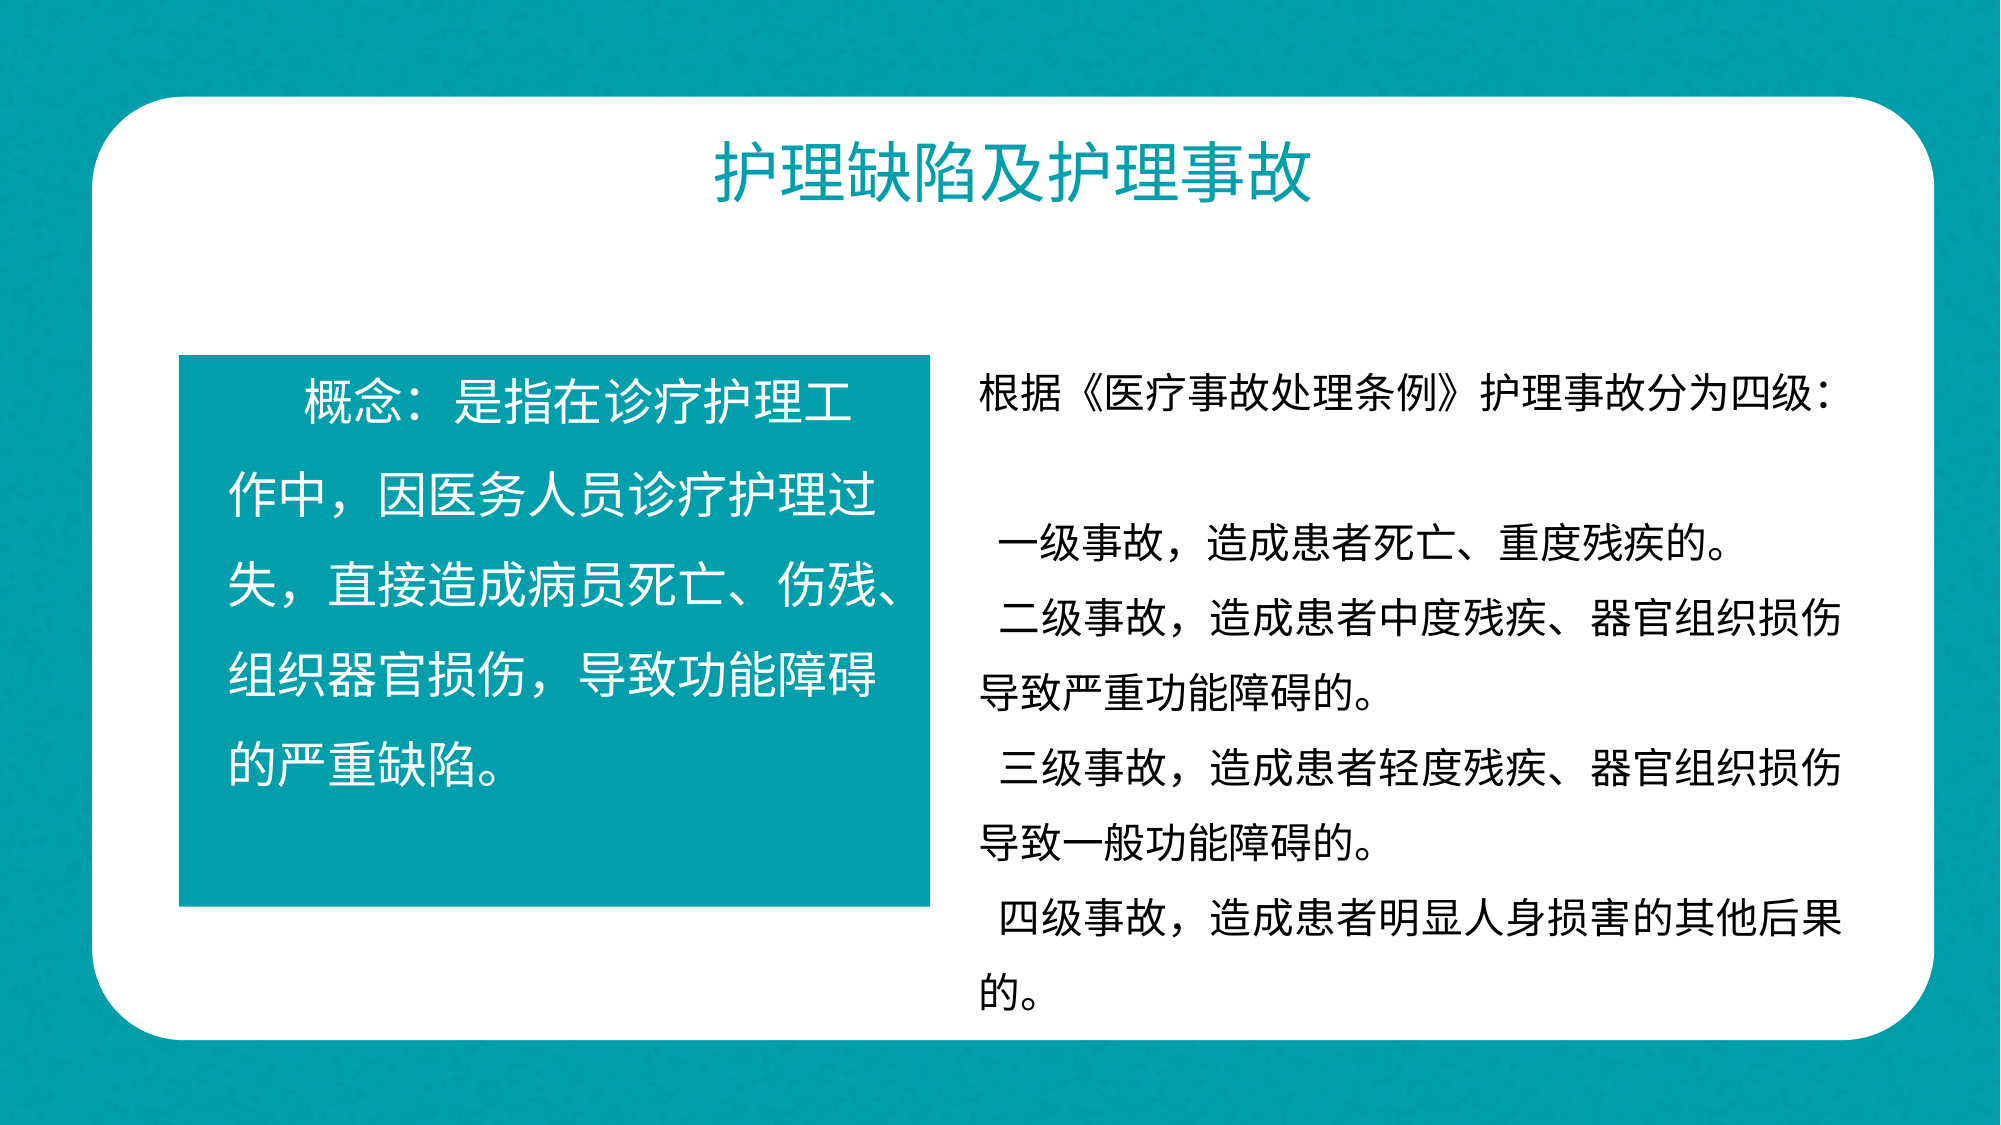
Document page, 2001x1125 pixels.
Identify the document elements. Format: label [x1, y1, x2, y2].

text_box [178, 226, 931, 949]
picture [0, 0, 2000, 1125]
